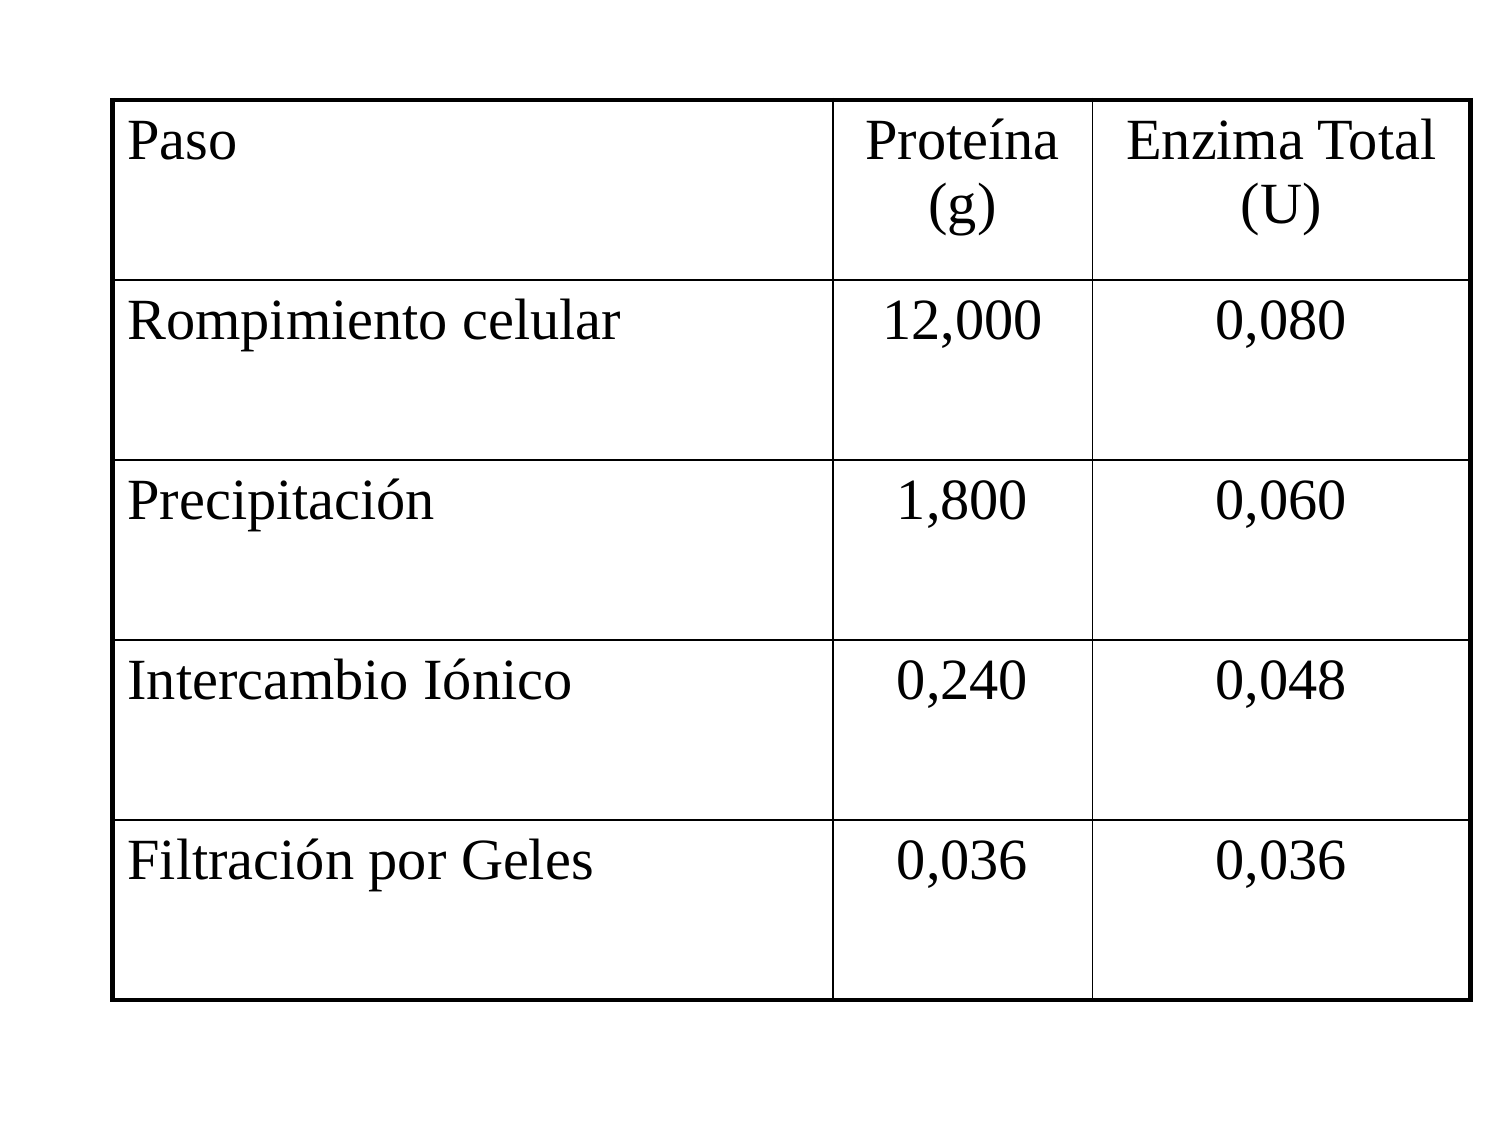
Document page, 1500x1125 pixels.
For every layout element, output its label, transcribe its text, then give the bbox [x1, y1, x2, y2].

table_cell 0,036 [834, 821, 1092, 998]
table_cell 0,060 [1093, 461, 1468, 639]
table_cell 0,036 [1093, 821, 1468, 998]
table_cell 0,080 [1093, 281, 1468, 459]
table_cell 0,240 [834, 641, 1092, 819]
table_cell Rompimiento celular [115, 281, 832, 459]
table_cell Precipitación [115, 461, 832, 639]
table_cell Filtración por Geles [115, 821, 832, 998]
table_header Enzima Total (U) [1093, 102, 1468, 279]
table_header Paso [115, 102, 832, 279]
table_cell 12,000 [834, 281, 1092, 459]
table_header Proteína (g) [834, 102, 1092, 279]
table_cell 1,800 [834, 461, 1092, 639]
table_cell 0,048 [1093, 641, 1468, 819]
table_cell Intercambio Iónico [115, 641, 832, 819]
